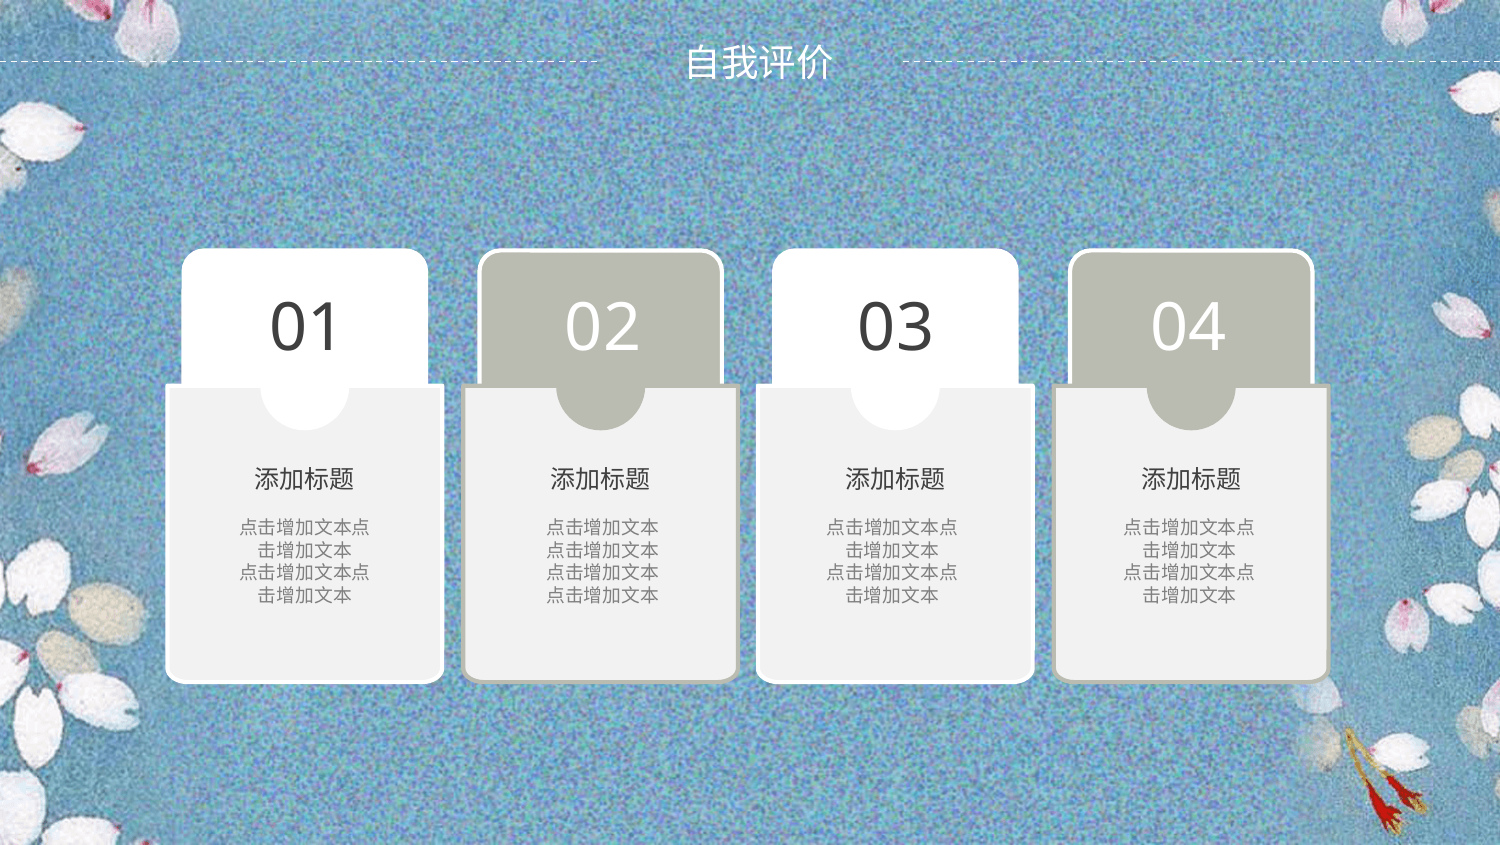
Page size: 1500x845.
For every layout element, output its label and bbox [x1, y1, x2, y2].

text_box [757, 250, 1033, 683]
text_box [463, 250, 739, 683]
picture [0, 0, 1500, 845]
text_box [1053, 250, 1329, 683]
text_box [167, 250, 443, 683]
